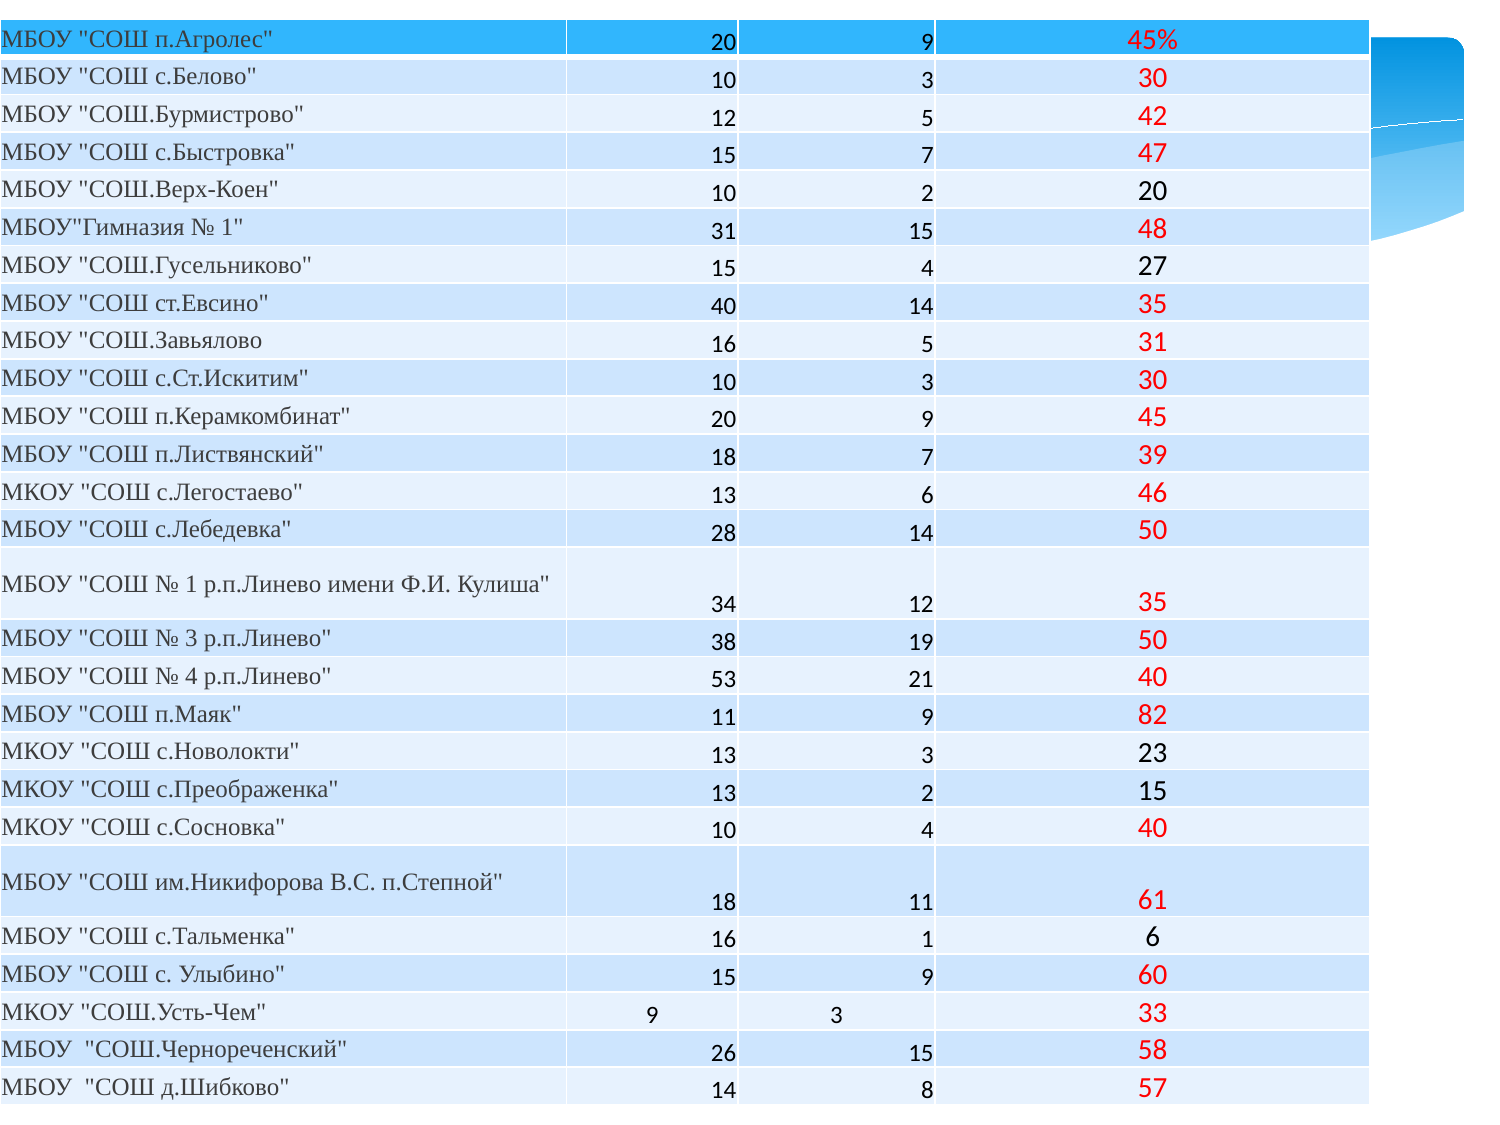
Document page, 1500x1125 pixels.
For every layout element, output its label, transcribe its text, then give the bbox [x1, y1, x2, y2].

table_cell 50 [936, 510, 1369, 546]
table_cell 6 [739, 473, 934, 509]
table_cell 20 [567, 397, 737, 433]
table_cell 61 [936, 846, 1369, 916]
table_cell 12 [567, 95, 737, 131]
table_header 9 [739, 20, 934, 54]
table_cell 3 [739, 993, 934, 1029]
table_cell МБОУ "СОШ п.Маяк" [1, 695, 566, 731]
table_header МБОУ "СОШ п.Агролес" [1, 20, 566, 54]
table_cell МБОУ "СОШ д.Шибково" [1, 1068, 566, 1104]
table_cell МБОУ "СОШ с.Лебедевка" [1, 510, 566, 546]
table_cell 16 [567, 917, 737, 953]
table_cell МБОУ "СОШ № 1 р.п.Линево имени Ф.И. Кулиша" [1, 548, 566, 618]
table_cell 2 [739, 770, 934, 806]
table_cell 42 [936, 95, 1369, 131]
table_cell МБОУ "СОШ п.Керамкомбинат" [1, 397, 566, 433]
table_cell МБОУ "СОШ им.Никифорова В.С. п.Степной" [1, 846, 566, 916]
table_cell 57 [936, 1068, 1369, 1104]
table_cell МБОУ "СОШ.Гусельниково" [1, 246, 566, 282]
table_cell 34 [567, 548, 737, 618]
table_cell 46 [936, 473, 1369, 509]
table_cell 10 [567, 808, 737, 844]
table_cell 9 [567, 993, 737, 1029]
table_cell 20 [936, 171, 1369, 207]
table_cell 16 [567, 322, 737, 358]
table_cell МБОУ "СОШ ст.Евсино" [1, 284, 566, 320]
table_cell МБОУ "СОШ с. Улыбино" [1, 955, 566, 991]
table_cell 38 [567, 620, 737, 656]
table_cell МБОУ"Гимназия № 1" [1, 209, 566, 245]
table_cell МКОУ "СОШ с.Легостаево" [1, 473, 566, 509]
table_cell 35 [936, 284, 1369, 320]
table_cell МБОУ "СОШ п.Листвянский" [1, 435, 566, 471]
table_cell 27 [936, 246, 1369, 282]
table_cell 18 [567, 846, 737, 916]
table_cell 82 [936, 695, 1369, 731]
table_cell 58 [936, 1031, 1369, 1066]
table_cell 5 [739, 322, 934, 358]
table_cell 1 [739, 917, 934, 953]
table_cell 10 [567, 360, 737, 395]
table_cell 19 [739, 620, 934, 656]
table_cell 6 [936, 917, 1369, 953]
table_cell 13 [567, 473, 737, 509]
table_cell МКОУ "СОШ.Усть-Чем" [1, 993, 566, 1029]
table_cell 9 [739, 955, 934, 991]
table_cell МБОУ "СОШ с.Ст.Искитим" [1, 360, 566, 395]
table_cell 9 [739, 397, 934, 433]
table_cell МБОУ "СОШ с.Белово" [1, 60, 566, 94]
table_cell 40 [936, 657, 1369, 693]
table_cell 33 [936, 993, 1369, 1029]
table_cell 60 [936, 955, 1369, 991]
table_cell 14 [739, 284, 934, 320]
table_cell 26 [567, 1031, 737, 1066]
table_cell 50 [936, 620, 1369, 656]
table_cell 53 [567, 657, 737, 693]
table_cell 40 [936, 808, 1369, 844]
table_cell МКОУ "СОШ с.Новолокти" [1, 733, 566, 769]
table_cell 13 [567, 733, 737, 769]
table_cell 48 [936, 209, 1369, 245]
table_cell 10 [567, 60, 737, 94]
table_cell МБОУ "СОШ с.Быстровка" [1, 133, 566, 169]
table_cell 10 [567, 171, 737, 207]
table_cell 28 [567, 510, 737, 546]
table_cell 30 [936, 60, 1369, 94]
table_cell 8 [739, 1068, 934, 1104]
table_cell МКОУ "СОШ с.Сосновка" [1, 808, 566, 844]
table_cell 4 [739, 808, 934, 844]
table_cell 5 [739, 95, 934, 131]
table_cell 11 [739, 846, 934, 916]
table_cell 15 [567, 133, 737, 169]
table_cell 30 [936, 360, 1369, 395]
table_cell 21 [739, 657, 934, 693]
table_cell МБОУ "СОШ с.Тальменка" [1, 917, 566, 953]
table_cell 47 [936, 133, 1369, 169]
table_cell МБОУ "СОШ № 3 р.п.Линево" [1, 620, 566, 656]
table_cell 12 [739, 548, 934, 618]
table_cell 3 [739, 60, 934, 94]
table_cell МБОУ "СОШ.Чернореченский" [1, 1031, 566, 1066]
table_cell 9 [739, 695, 934, 731]
table_cell 14 [567, 1068, 737, 1104]
table_cell 14 [739, 510, 934, 546]
table_cell 3 [739, 733, 934, 769]
table_cell 7 [739, 435, 934, 471]
table_cell 7 [739, 133, 934, 169]
table_cell МБОУ "СОШ.Верх-Коен" [1, 171, 566, 207]
table_cell 15 [567, 246, 737, 282]
table_cell 15 [567, 955, 737, 991]
table_cell МБОУ "СОШ № 4 р.п.Линево" [1, 657, 566, 693]
table_cell 39 [936, 435, 1369, 471]
table_cell 4 [739, 246, 934, 282]
table_cell 3 [739, 360, 934, 395]
table_cell 15 [936, 770, 1369, 806]
table_cell МБОУ "СОШ.Завьялово [1, 322, 566, 358]
table_header 20 [567, 20, 737, 54]
table_cell 35 [936, 548, 1369, 618]
table_cell 31 [936, 322, 1369, 358]
table_cell 31 [567, 209, 737, 245]
table_cell 2 [739, 171, 934, 207]
table_cell 18 [567, 435, 737, 471]
table_cell 23 [936, 733, 1369, 769]
table_cell 13 [567, 770, 737, 806]
table_cell 15 [739, 1031, 934, 1066]
table_cell 40 [567, 284, 737, 320]
table_cell 11 [567, 695, 737, 731]
table_cell МБОУ "СОШ.Бурмистрово" [1, 95, 566, 131]
table_header 45% [936, 20, 1369, 54]
table_cell МКОУ "СОШ с.Преображенка" [1, 770, 566, 806]
table_cell 15 [739, 209, 934, 245]
table_cell 45 [936, 397, 1369, 433]
